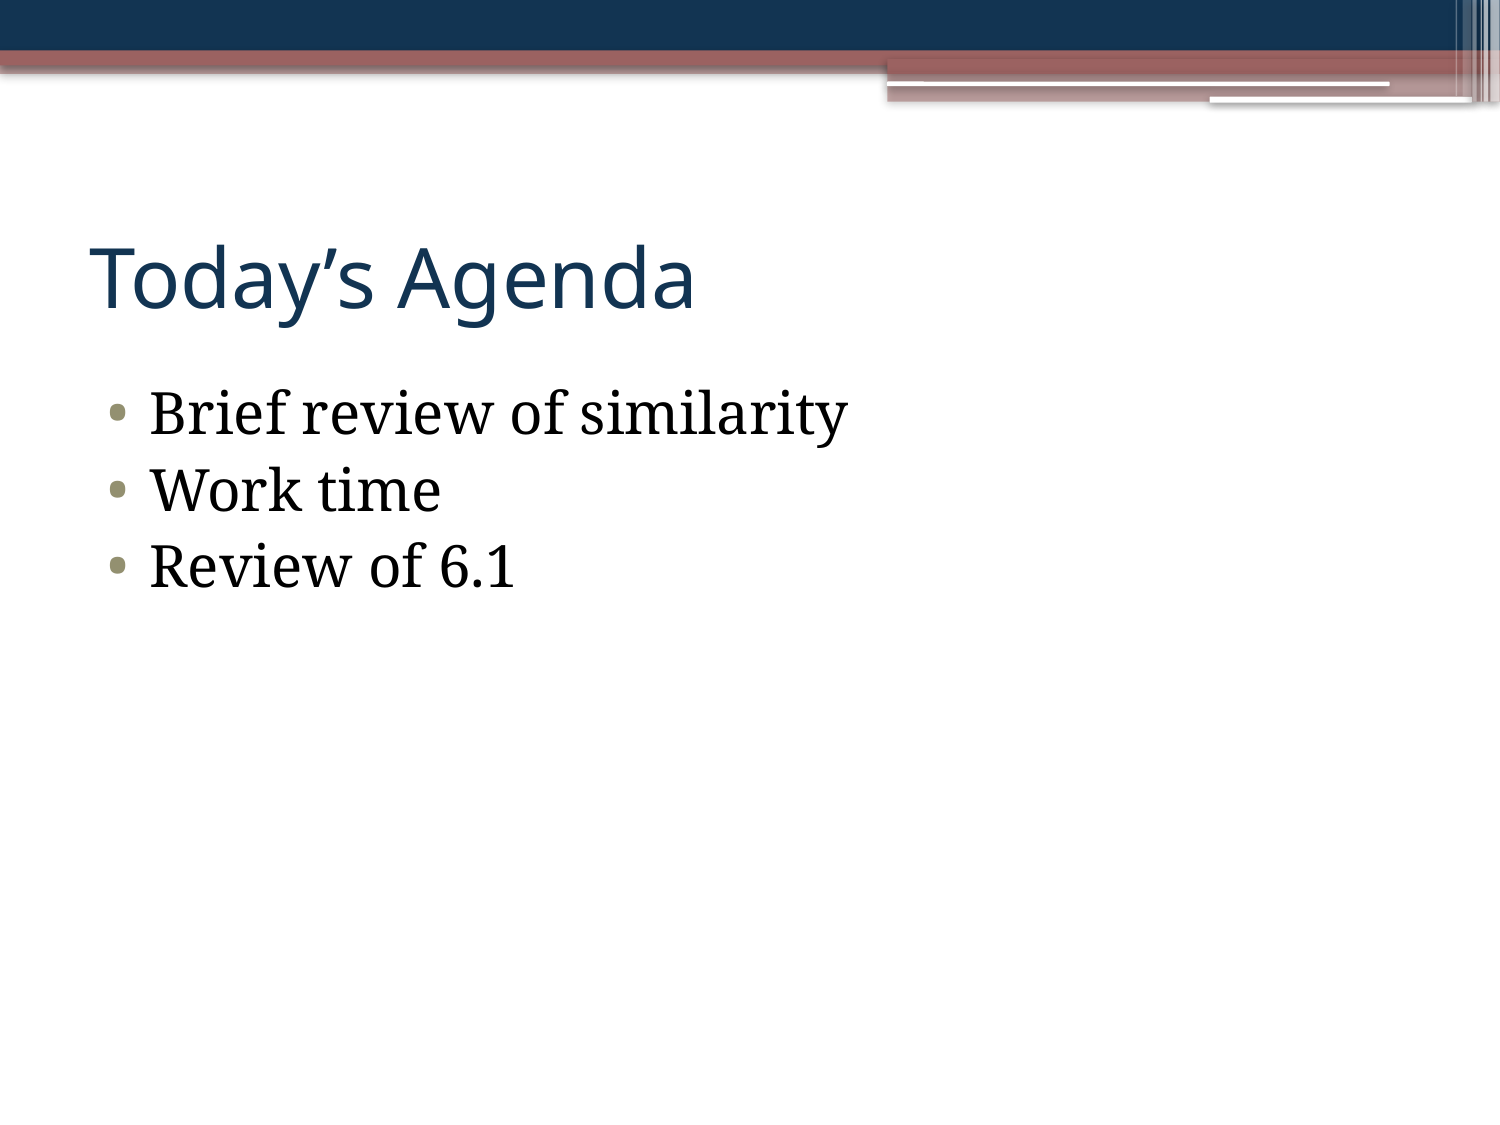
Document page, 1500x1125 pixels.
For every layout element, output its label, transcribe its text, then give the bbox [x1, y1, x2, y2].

title Today’s Agenda [75, 187, 1425, 363]
list Brief review of similarity Work time Review of 6.1 [75, 368, 1425, 1079]
